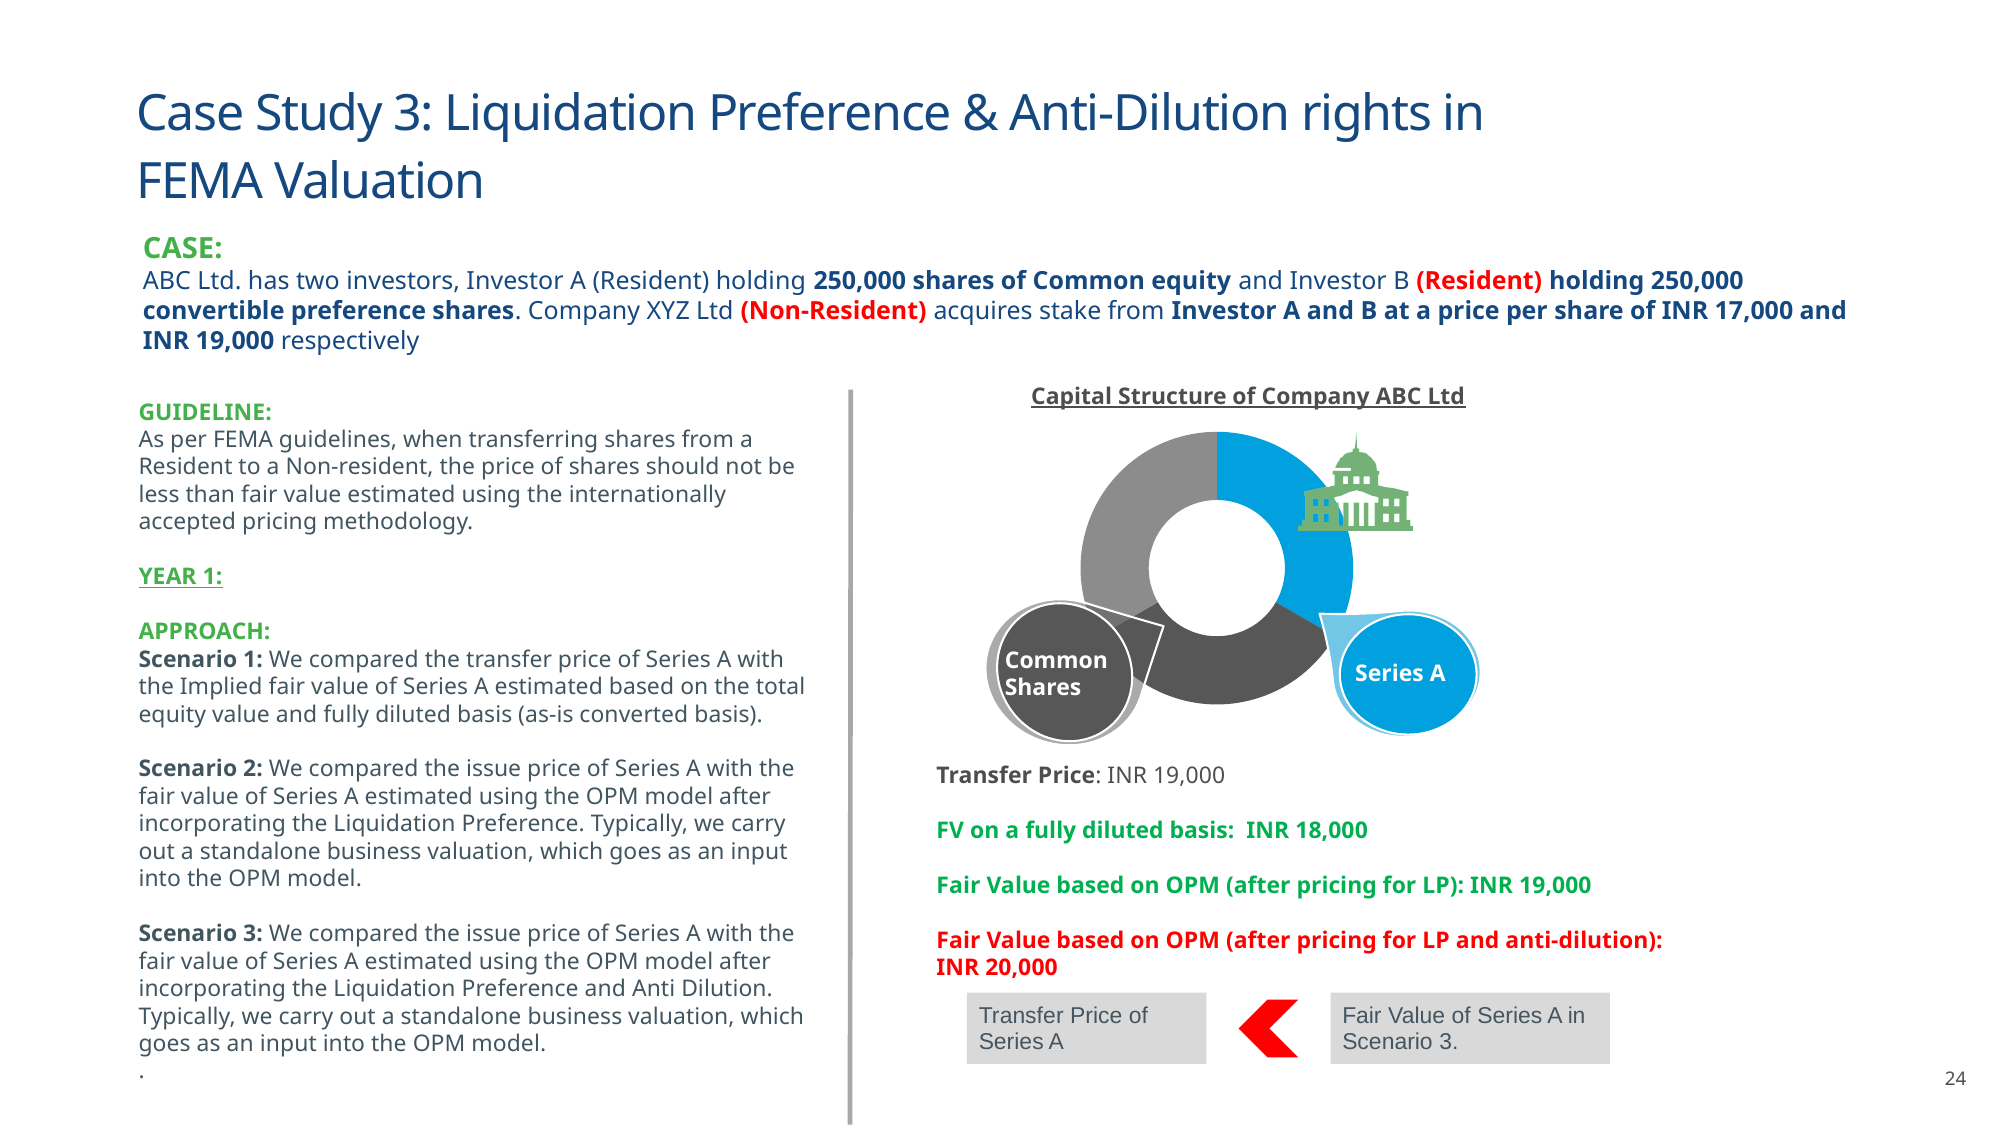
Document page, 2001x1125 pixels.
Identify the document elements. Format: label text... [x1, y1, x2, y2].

picture [1298, 431, 1413, 531]
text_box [898, 373, 1716, 1064]
text_box GUIDELINE: As per FEMA guidelines, when transferring shares from a Resident to a Non-resident, the price of shares should not be less than fair value estimated using the internationally accepted pricing methodology. YEAR 1: APPROACH: Scenario 1: We compared the transfer price of Series A with the Implied fair value of Series A estimated based on the total equity value and fully diluted basis (as-is converted basis). Scenario 2: We compared the issue price of Series A with the fair value of Series A estimated using the OPM model after incorporating the Liquidation Preference. Typically, we carry out a standalone business valuation, which goes as an input into the OPM model. Scenario 3: We compared the issue price of Series A with the fair value of Series A estimated using the OPM model after incorporating the Liquidation Preference and Anti Dilution. Typically, we carry out a standalone business valuation, which goes as an input into the OPM model. . [123, 389, 839, 1091]
title Case Study 3: Liquidation Preference & Anti-Dilution rights in FEMA Valuation [136, 52, 1581, 222]
text_box 24 [1930, 1058, 2000, 1088]
text_box CASE: ABC Ltd. has two investors, Investor A (Resident) holding 250,000 shares of Common equity and Investor B (Resident) holding 250,000 convertible preference shares. Company XYZ Ltd (Non-Resident) acquires stake from Investor A and B at a price per share of INR 17,000 and INR 19,000 respectively [128, 222, 1864, 362]
